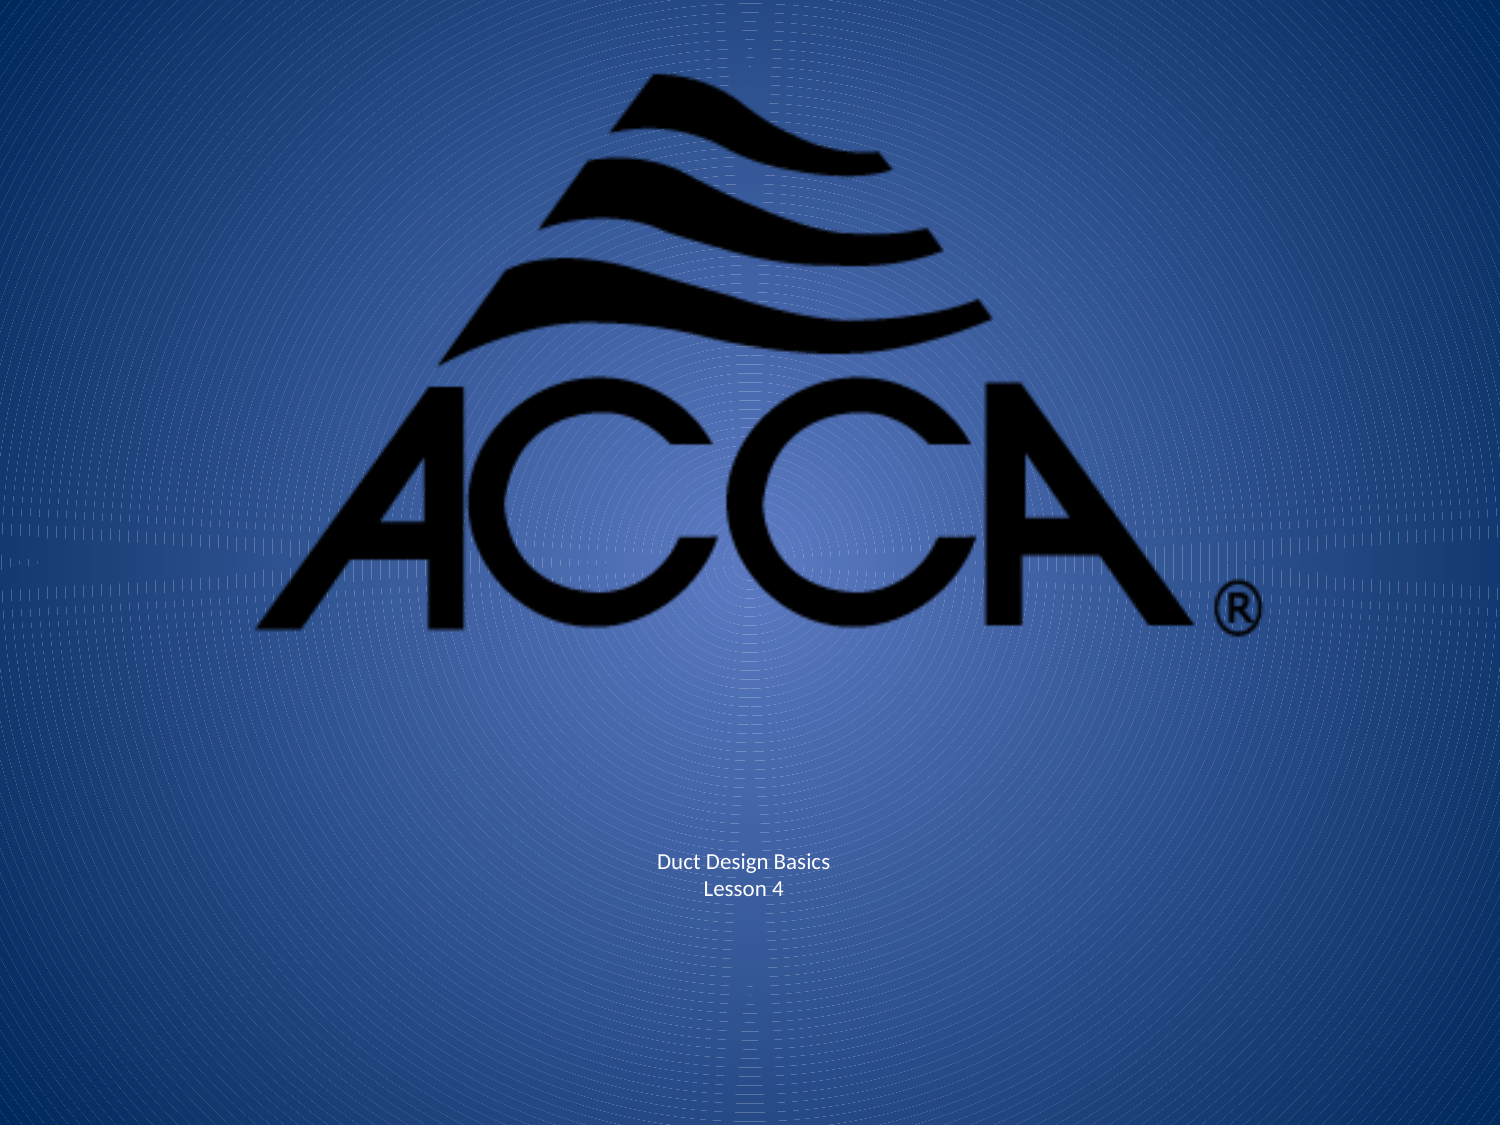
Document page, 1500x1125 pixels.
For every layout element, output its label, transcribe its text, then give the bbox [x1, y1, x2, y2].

picture [208, 12, 1306, 726]
title Duct Design Basics Lesson 4 [0, 837, 1488, 938]
